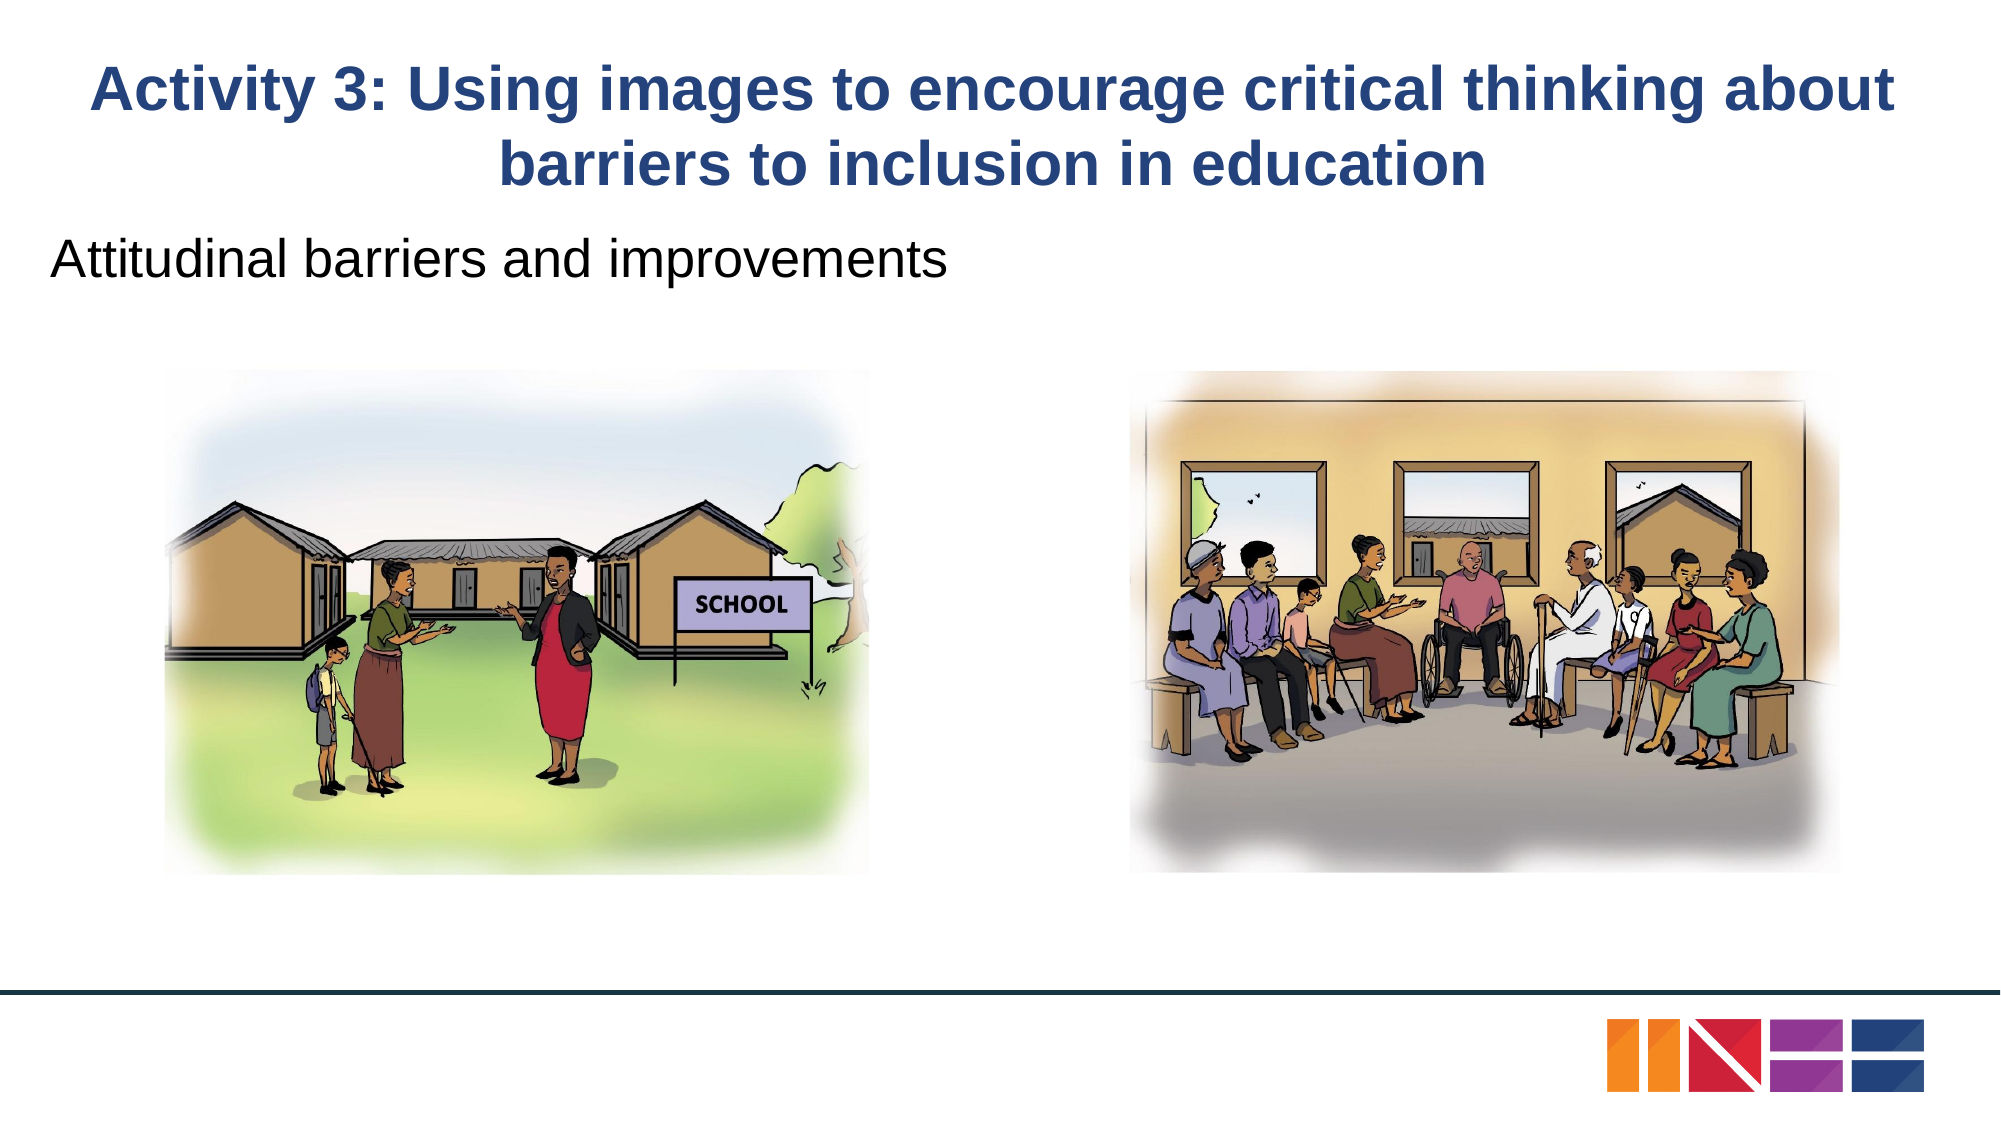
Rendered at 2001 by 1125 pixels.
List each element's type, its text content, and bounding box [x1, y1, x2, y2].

title Activity 3: Using images to encourage critical thinking about barriers to inclusion in education [31, 28, 1957, 145]
picture [1607, 1019, 1924, 1092]
picture [164, 361, 870, 883]
list Attitudinal barriers and improvements [31, 203, 1971, 954]
picture [1122, 366, 1847, 879]
